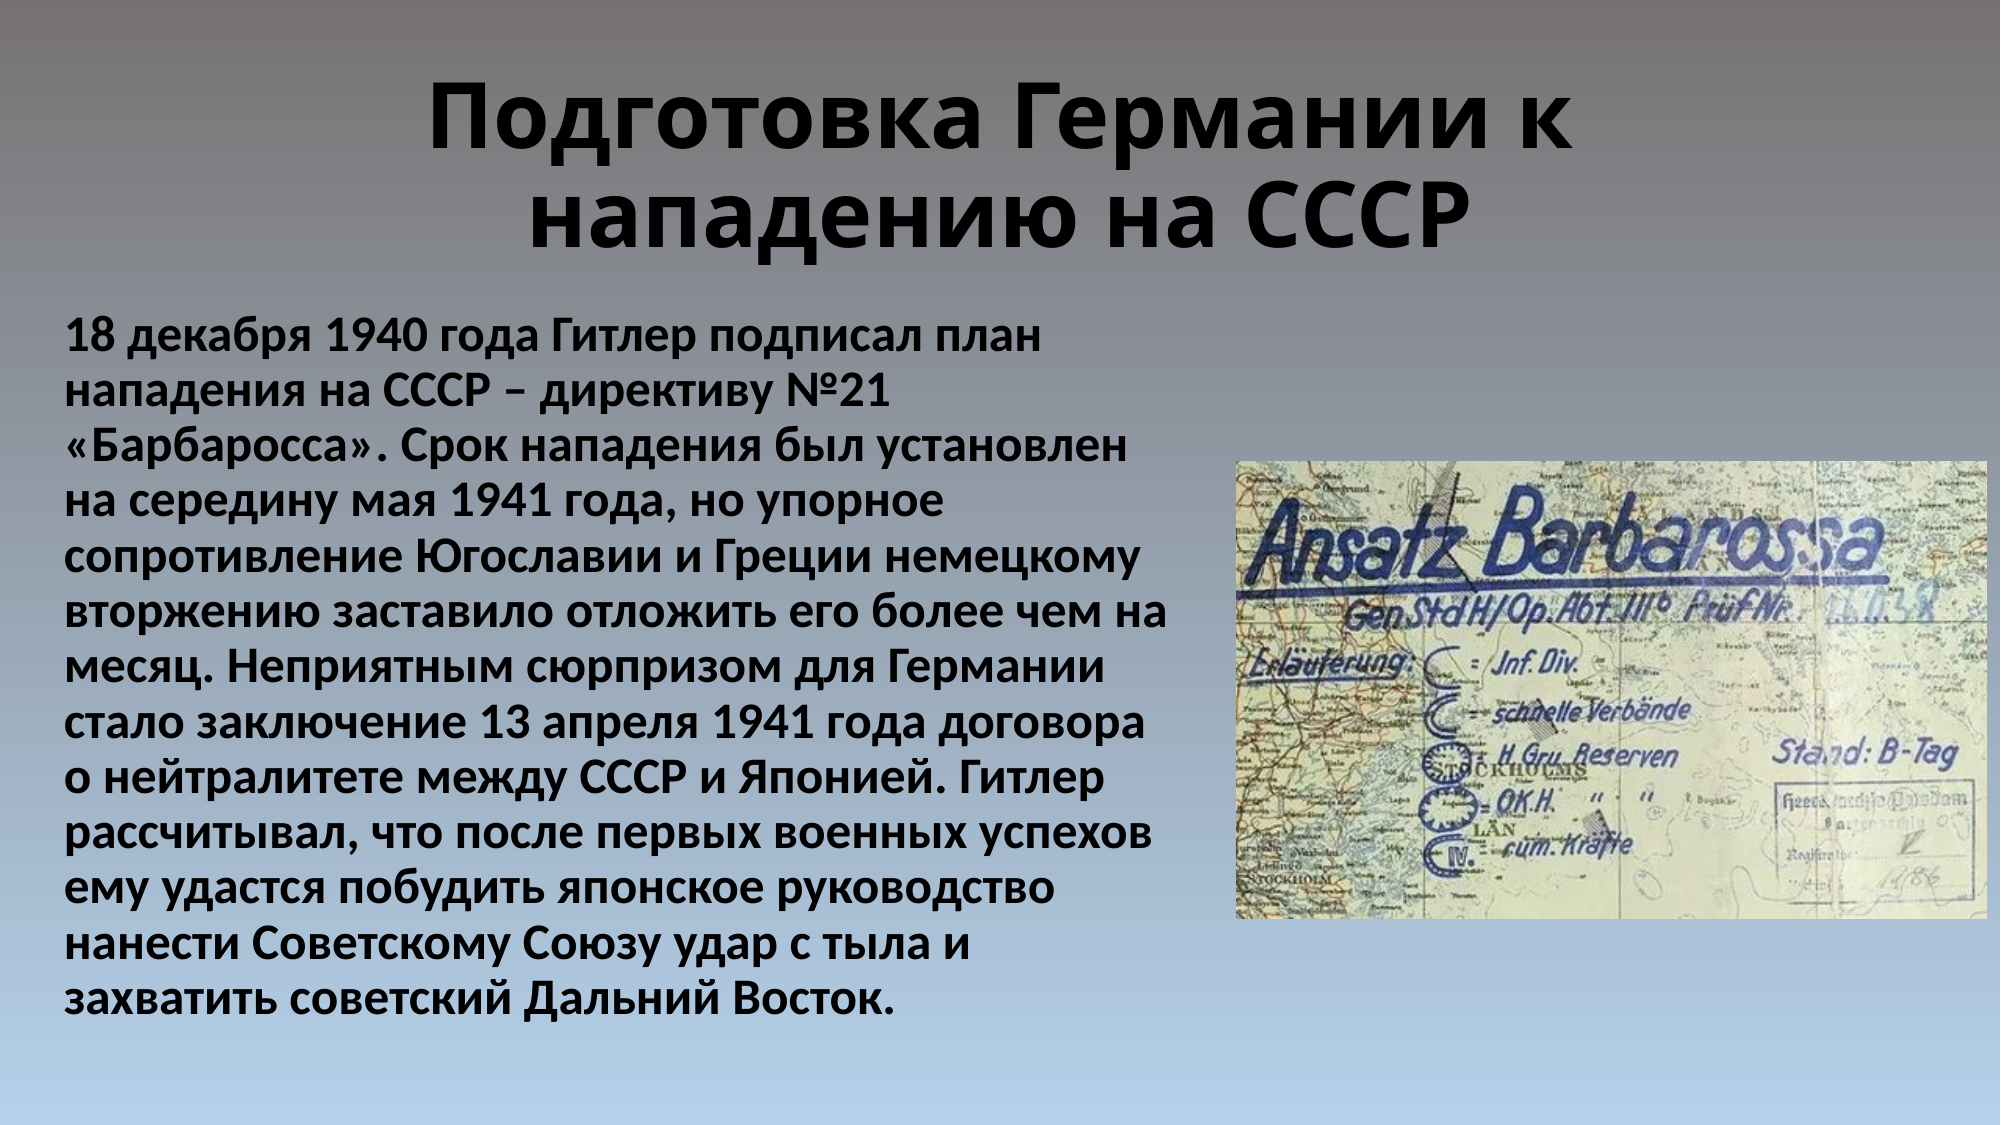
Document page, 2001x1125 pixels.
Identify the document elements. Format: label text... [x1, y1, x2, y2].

list 18 декабря 1940 года Гитлер подписал план нападения на СССР – директиву №21 «Барбаросса». Срок нападения был установлен на середину мая 1941 года, но упорное сопротивление Югославии и Греции немецкому вторжению заставило отложить его более чем на месяц. Неприятным сюрпризом для Германии стало заключение 13 апреля 1941 года договора о нейтралитете между СССР и Японией. Гитлер рассчитывал, что после первых военных успехов ему удастся побудить японское руководство нанести Советскому Союзу удар с тыла и захватить советский Дальний Восток. [48, 299, 1197, 1081]
title Подготовка Германии к нападению на СССР [137, 59, 1863, 278]
picture [1236, 461, 1987, 919]
